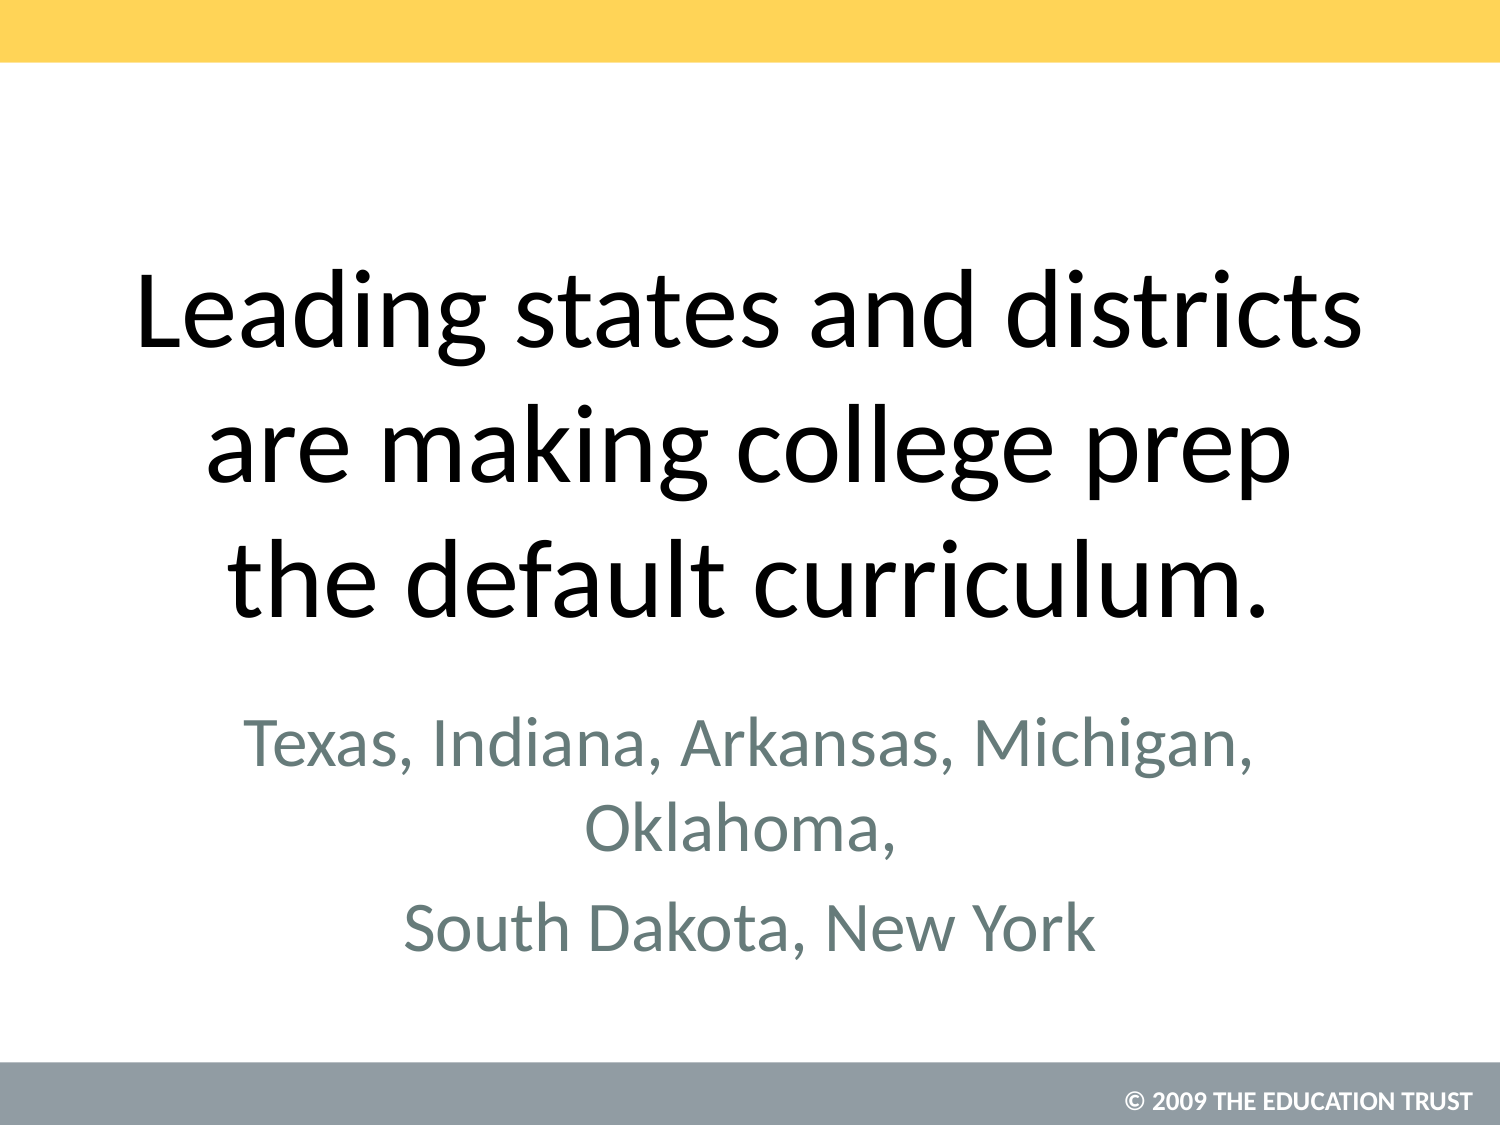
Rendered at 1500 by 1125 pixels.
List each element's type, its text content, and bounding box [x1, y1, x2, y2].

subtitle Texas, Indiana, Arkansas, Michigan, Oklahoma, South Dakota, New York [224, 687, 1276, 976]
title Leading states and districts are making college prep the default curriculum. [112, 224, 1388, 651]
